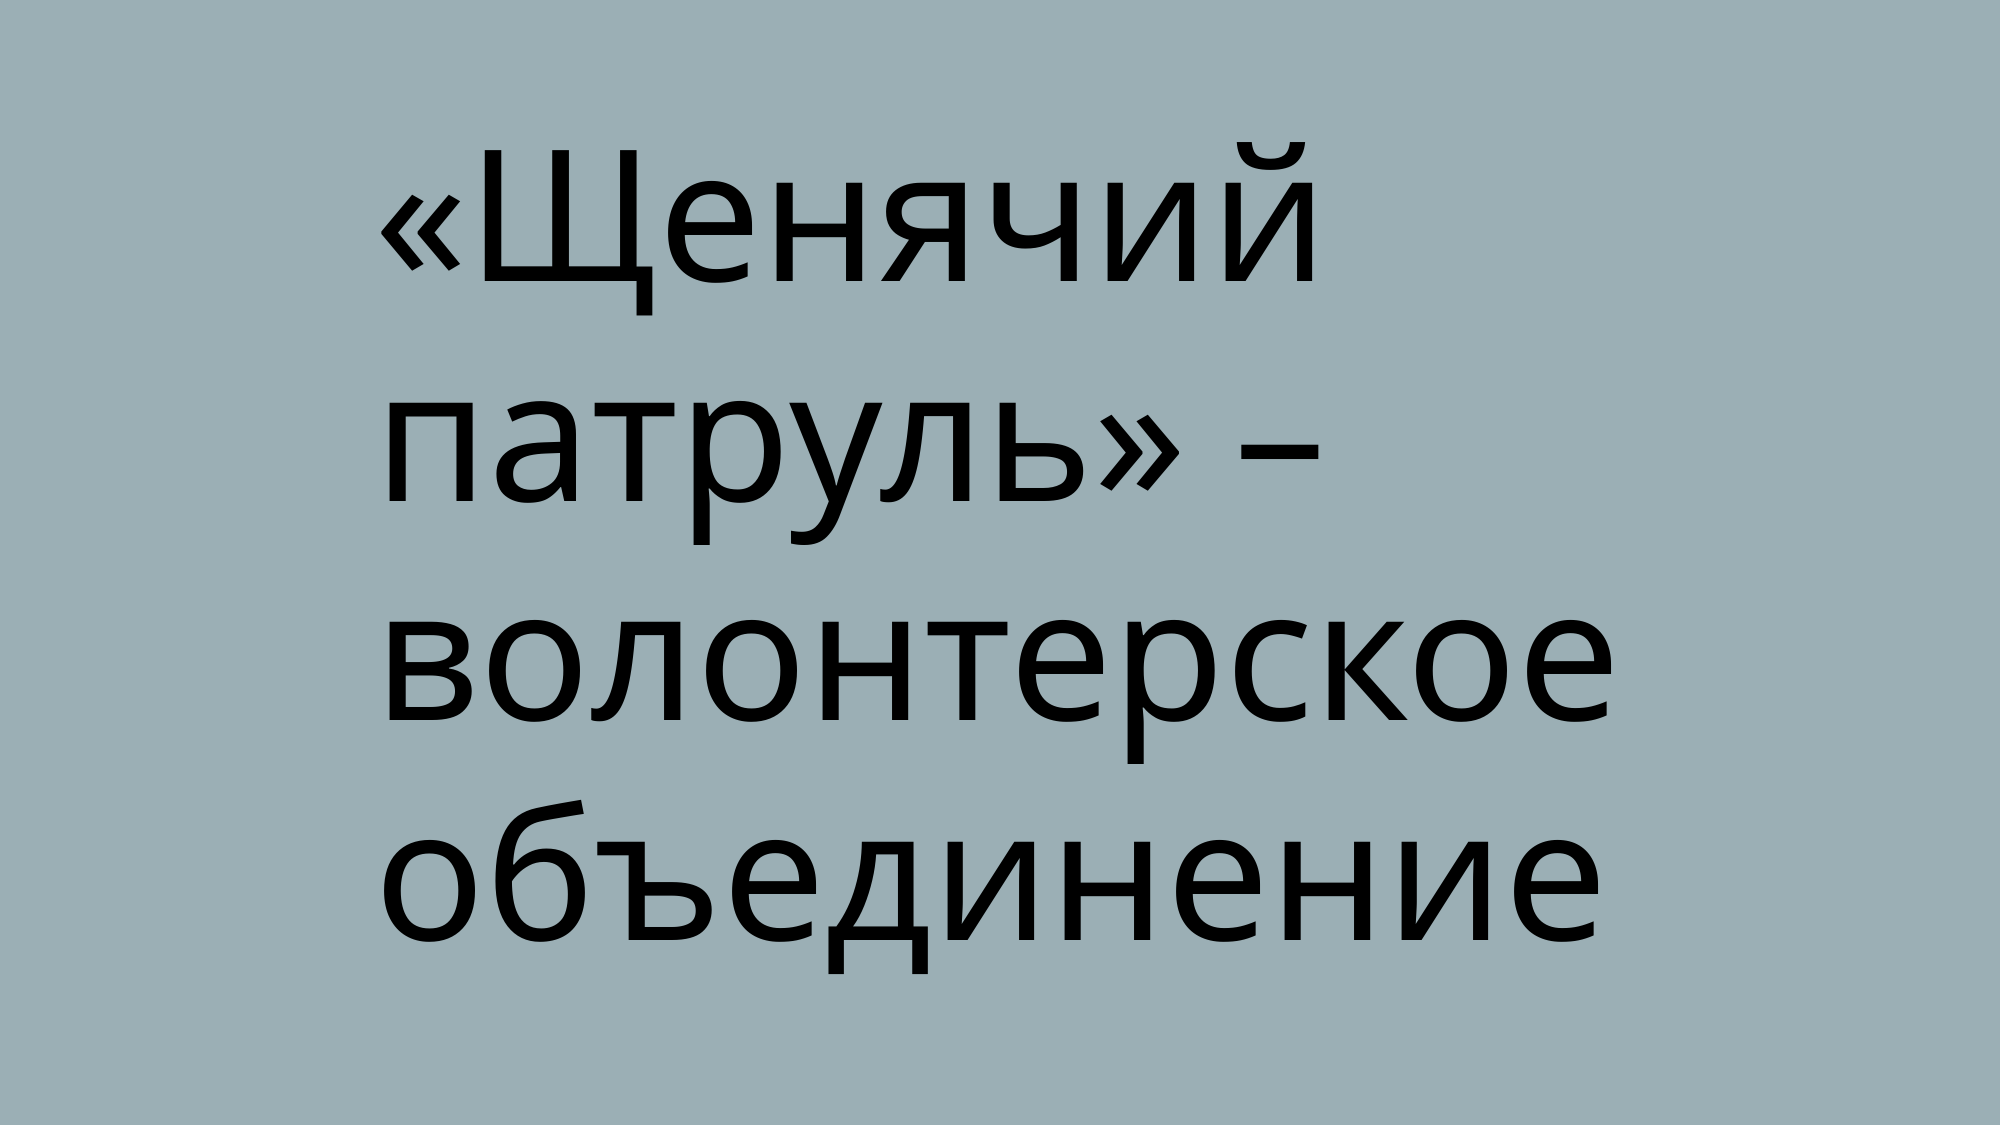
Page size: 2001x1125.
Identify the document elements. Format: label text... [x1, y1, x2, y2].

text_box «Щенячий патруль» – волонтерское объединение [359, 90, 1686, 985]
